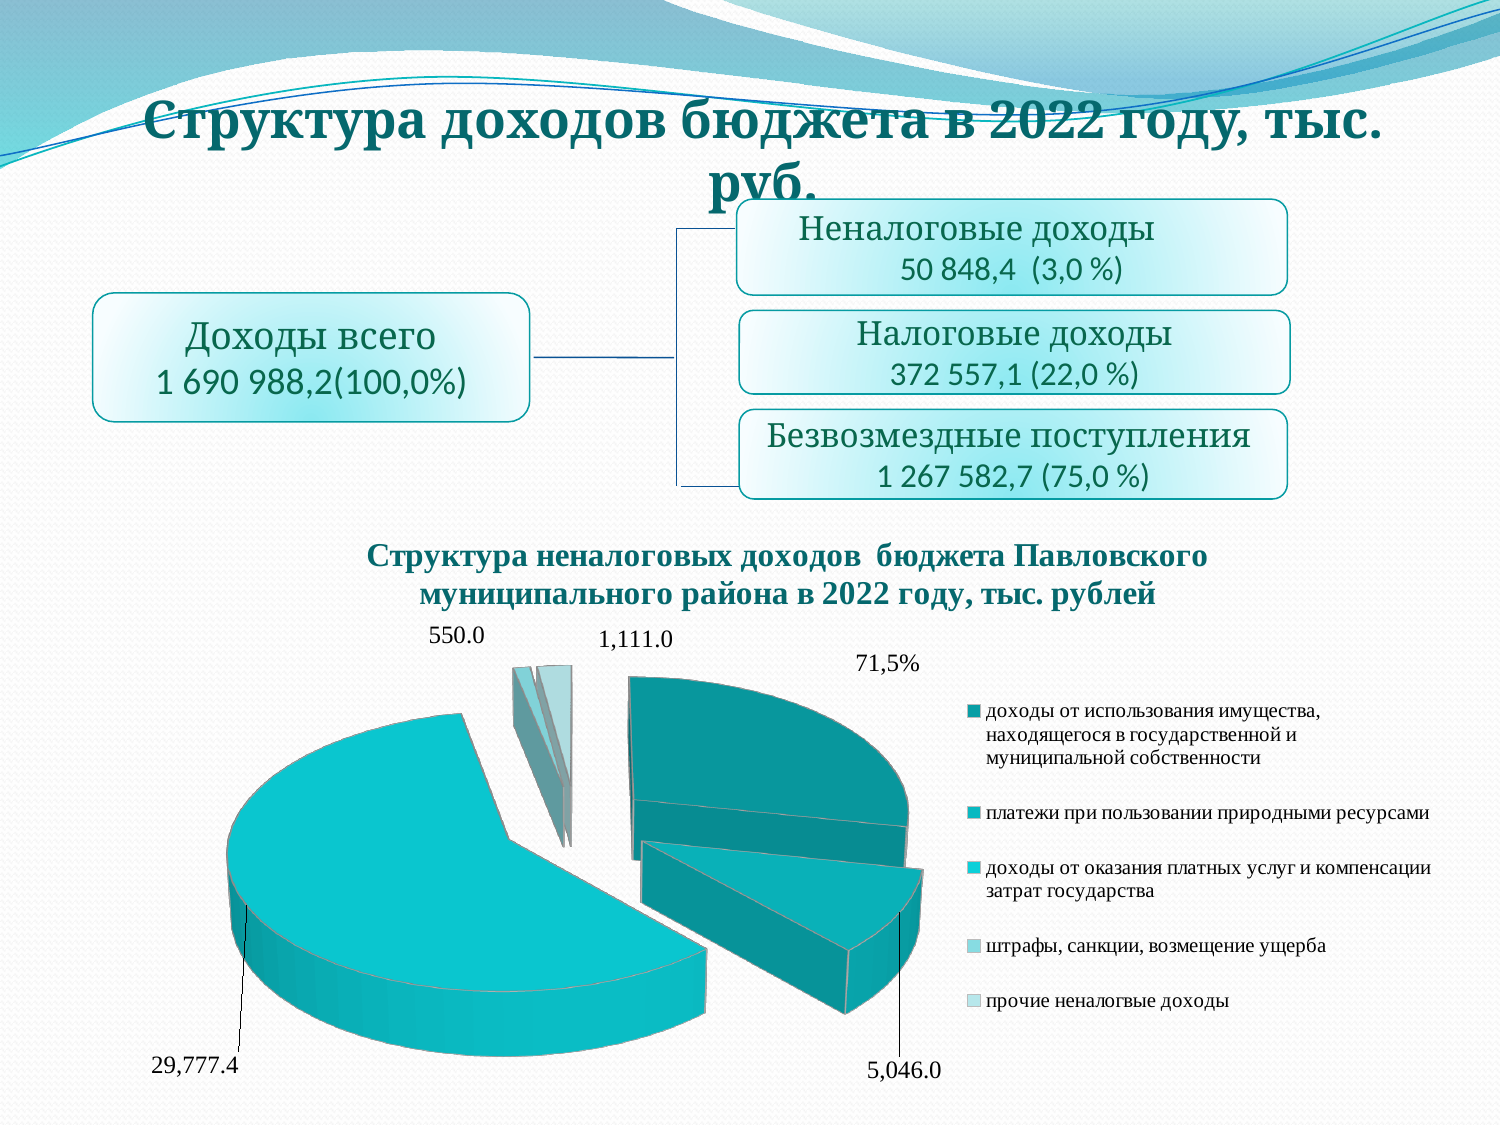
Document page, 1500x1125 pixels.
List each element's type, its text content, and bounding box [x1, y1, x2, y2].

table_cell 1,3 [731, 207, 737, 219]
text_box Налоговые доходы 372 557,1 (22,0 %) [741, 309, 1291, 395]
text_box Доходы всего 1 690 988,2(100,0%) [91, 292, 531, 423]
chart [42, 502, 1485, 1125]
text_box Безвозмездные поступления 1 267 582,7 (75,0 %) [741, 408, 1289, 500]
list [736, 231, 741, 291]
text_box Структура доходов бюджета в 2022 году, тыс. руб. [91, 79, 1436, 219]
text_box Неналоговые доходы 50 848,4 (3,0 %) [735, 198, 1289, 296]
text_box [676, 228, 736, 487]
